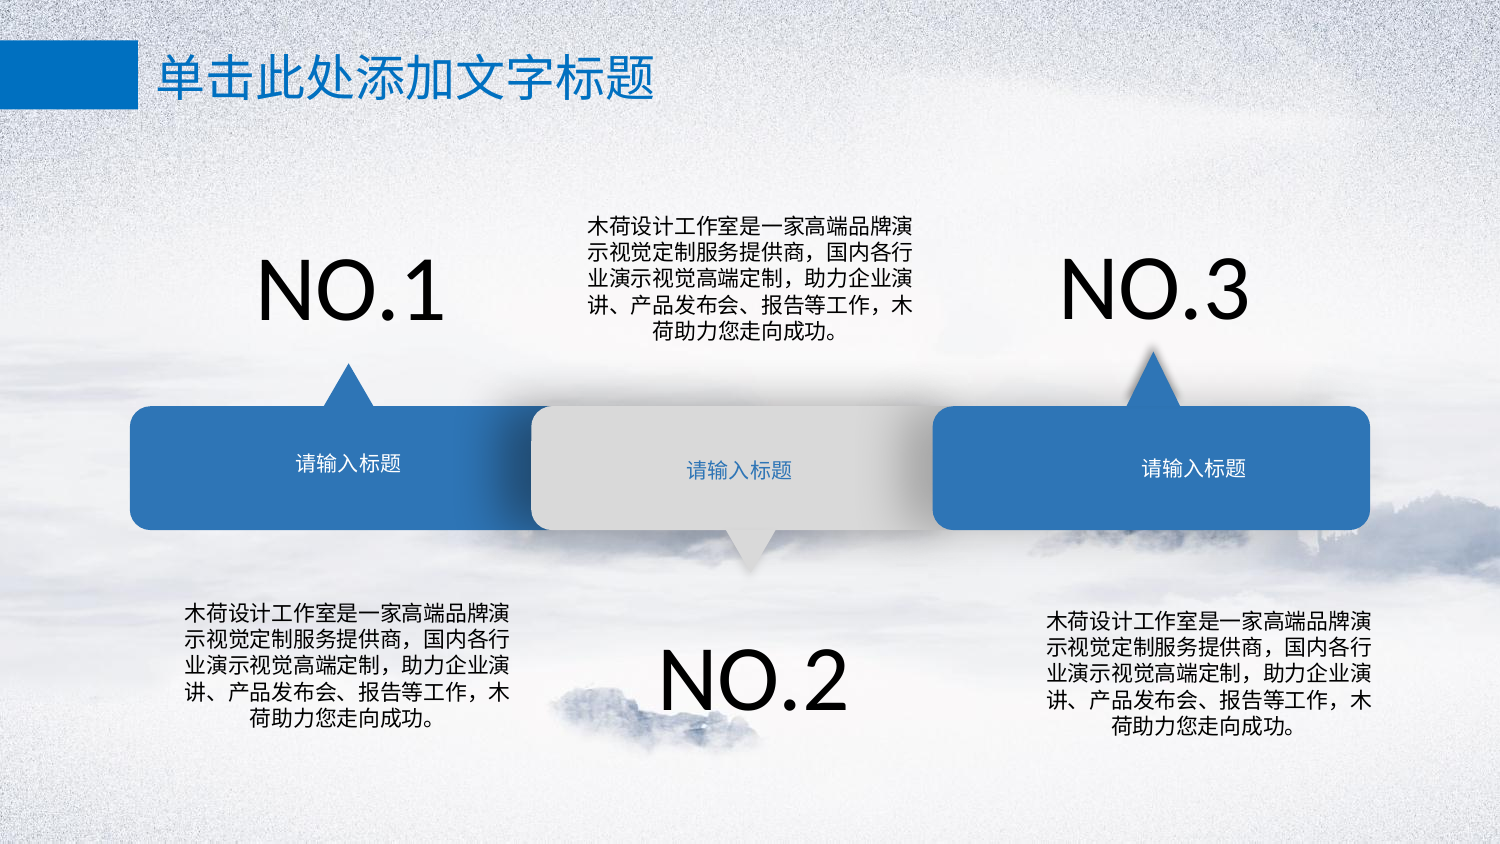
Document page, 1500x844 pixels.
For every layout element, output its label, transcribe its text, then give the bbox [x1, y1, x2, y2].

text_box 木荷设计工作室是一家高端品牌演示视觉定制服务提供商，国内各行业演示视觉高端定制，助力企业演讲、产品发布会、报告等工作，木荷助力您走向成功。 [567, 205, 935, 351]
text_box 木荷设计工作室是一家高端品牌演示视觉定制服务提供商，国内各行业演示视觉高端定制，助力企业演讲、产品发布会、报告等工作，木荷助力您走向成功。 [164, 592, 532, 739]
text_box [129, 351, 1371, 573]
text_box NO.3 [1043, 218, 1267, 346]
picture [0, 0, 1500, 844]
text_box 木荷设计工作室是一家高端品牌演示视觉定制服务提供商，国内各行业演示视觉高端定制，助力企业演讲、产品发布会、报告等工作，木荷助力您走向成功。 [1025, 600, 1393, 747]
text_box NO.2 [642, 609, 865, 737]
text_box NO.1 [240, 218, 463, 347]
